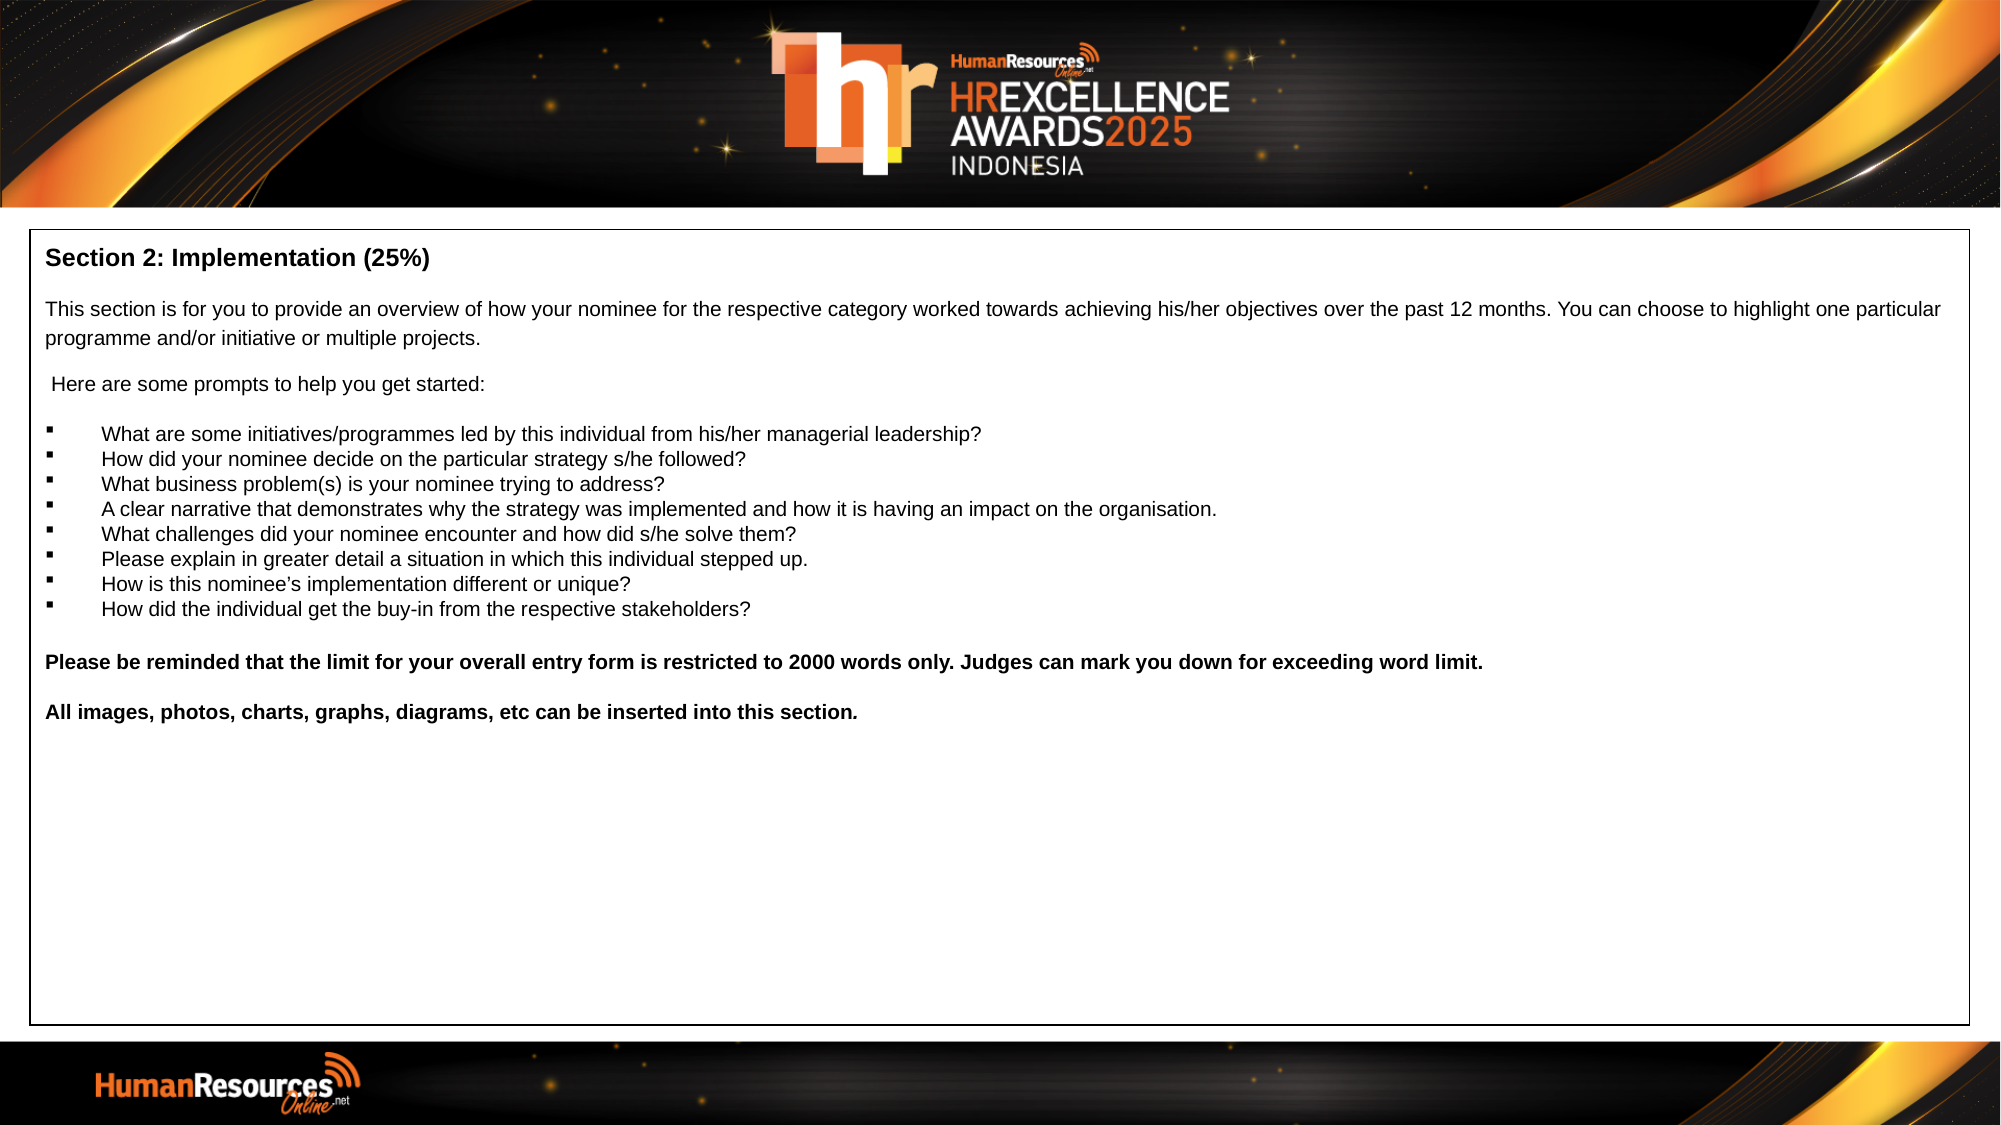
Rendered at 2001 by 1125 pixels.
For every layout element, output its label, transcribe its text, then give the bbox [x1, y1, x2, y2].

picture [0, 0, 2001, 1125]
text_box Section 2: Implementation (25%) This section is for you to provide an overview of how your nominee for the respective category worked towards achieving his/her objectives over the past 12 months. You can choose to highlight one particular programme and/or initiative or multiple projects. Here are some prompts to help you get started: What are some initiatives/programmes led by this individual from his/her managerial leadership? How did your nominee decide on the particular strategy s/he followed? What business problem(s) is your nominee trying to address? A clear narrative that demonstrates why the strategy was implemented and how it is having an impact on the organisation. What challenges did your nominee encounter and how did s/he solve them? Please explain in greater detail a situation in which this individual stepped up. How is this nominee’s implementation different or unique? How did the individual get the buy-in from the respective stakeholders? Please be reminded that the limit for your overall entry form is restricted to 2000 words only. Judges can mark you down for exceeding word limit. All images, photos, charts, graphs, diagrams, etc can be inserted into this section. [30, 229, 1970, 1026]
